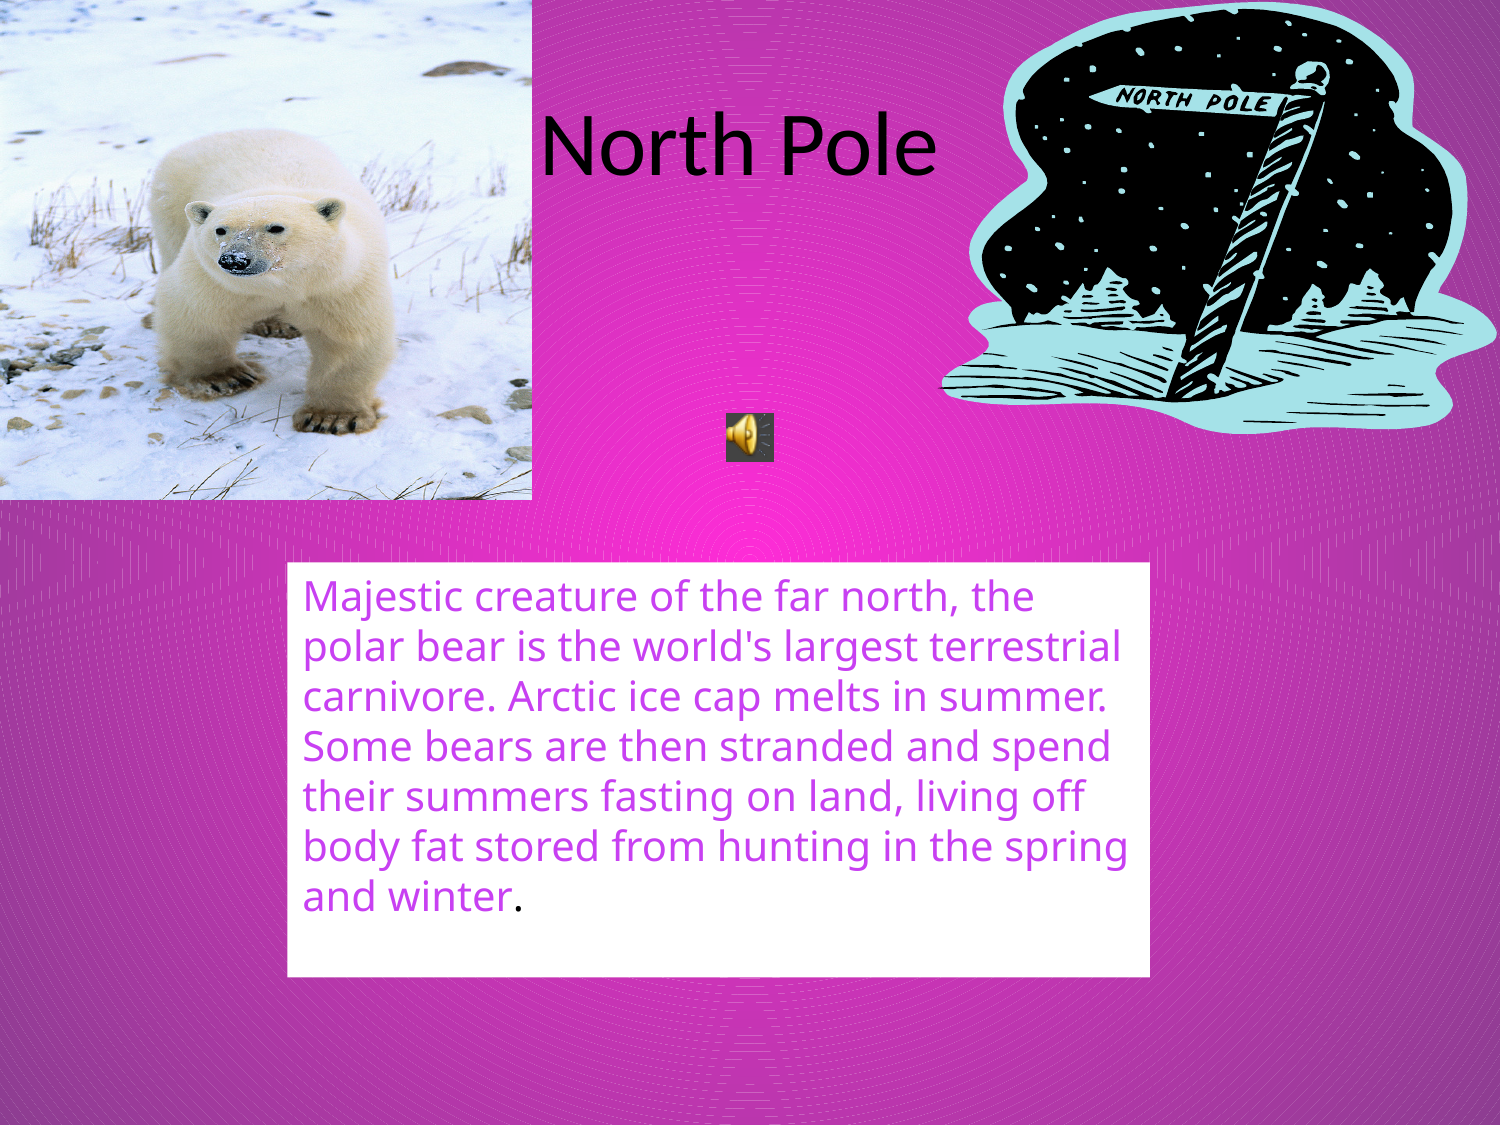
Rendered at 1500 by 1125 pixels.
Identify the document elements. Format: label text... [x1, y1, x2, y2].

picture [937, 0, 1500, 436]
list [0, 0, 532, 500]
title North Pole [535, 45, 932, 233]
text_box Majestic creature of the far north, the polar bear is the world's largest terrestrial carnivore. Arctic ice cap melts in summer. Some bears are then stranded and spend their summers fasting on land, living off body fat stored from hunting in the spring and winter. [287, 562, 1150, 978]
picture [724, 412, 776, 463]
